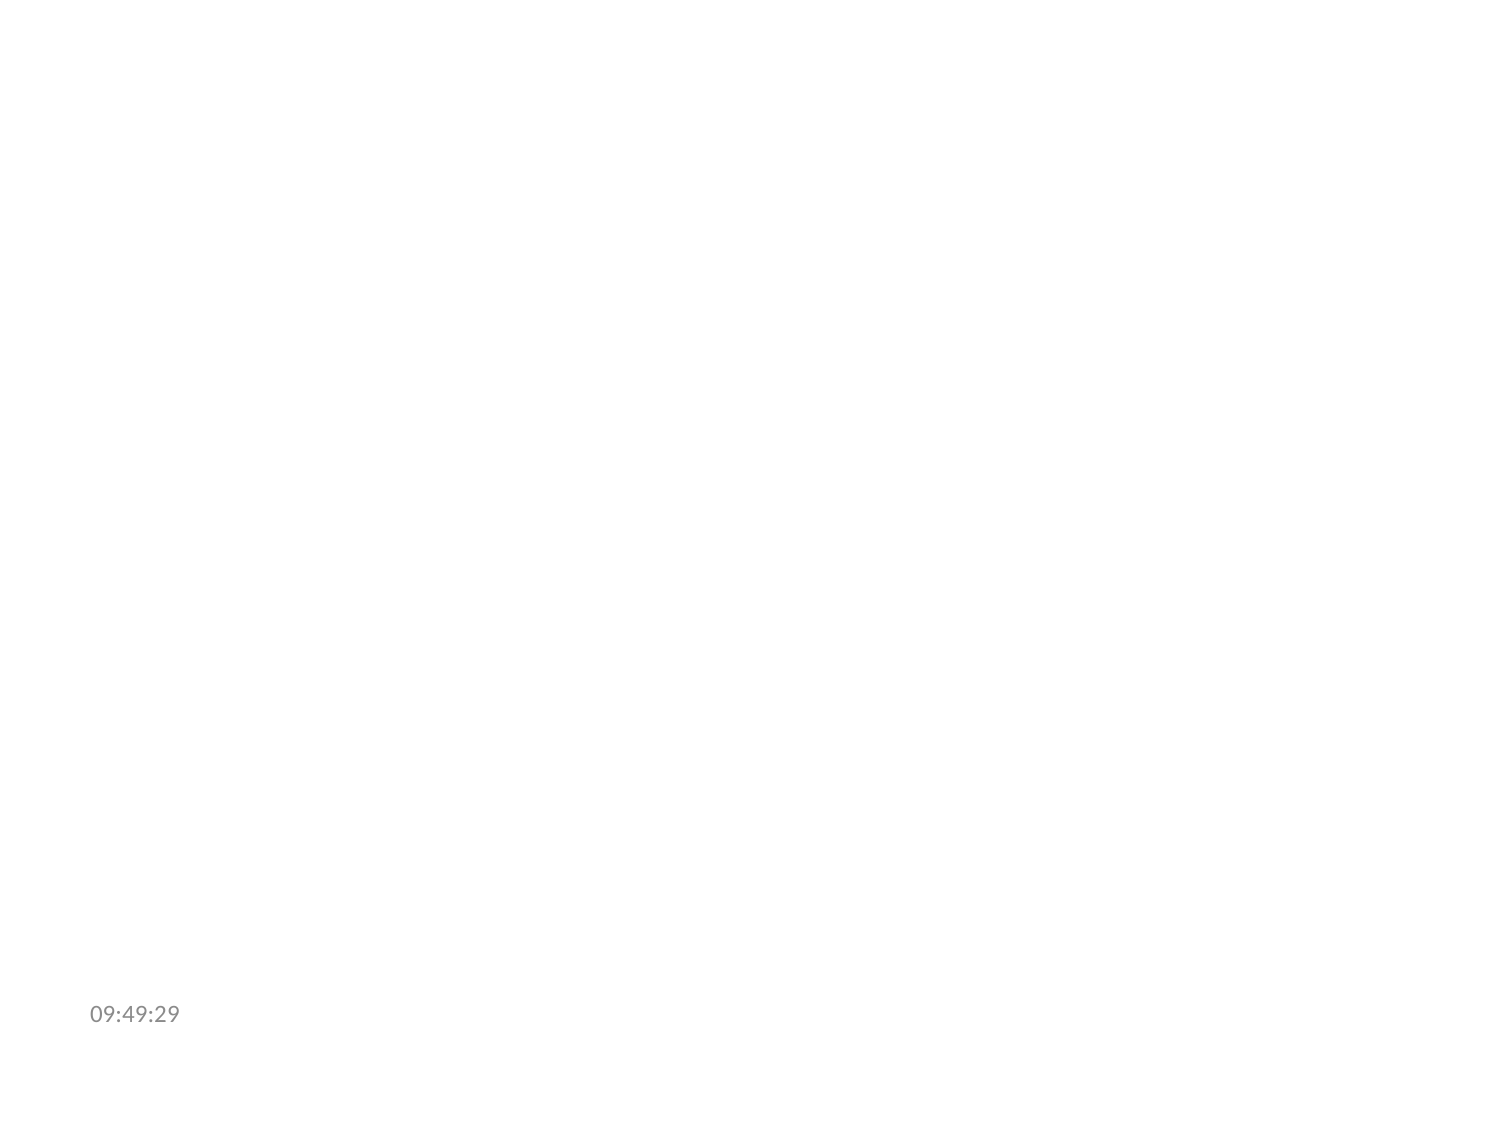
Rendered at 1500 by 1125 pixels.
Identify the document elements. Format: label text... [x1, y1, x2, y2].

text_box 15:35:09 [75, 982, 425, 1043]
